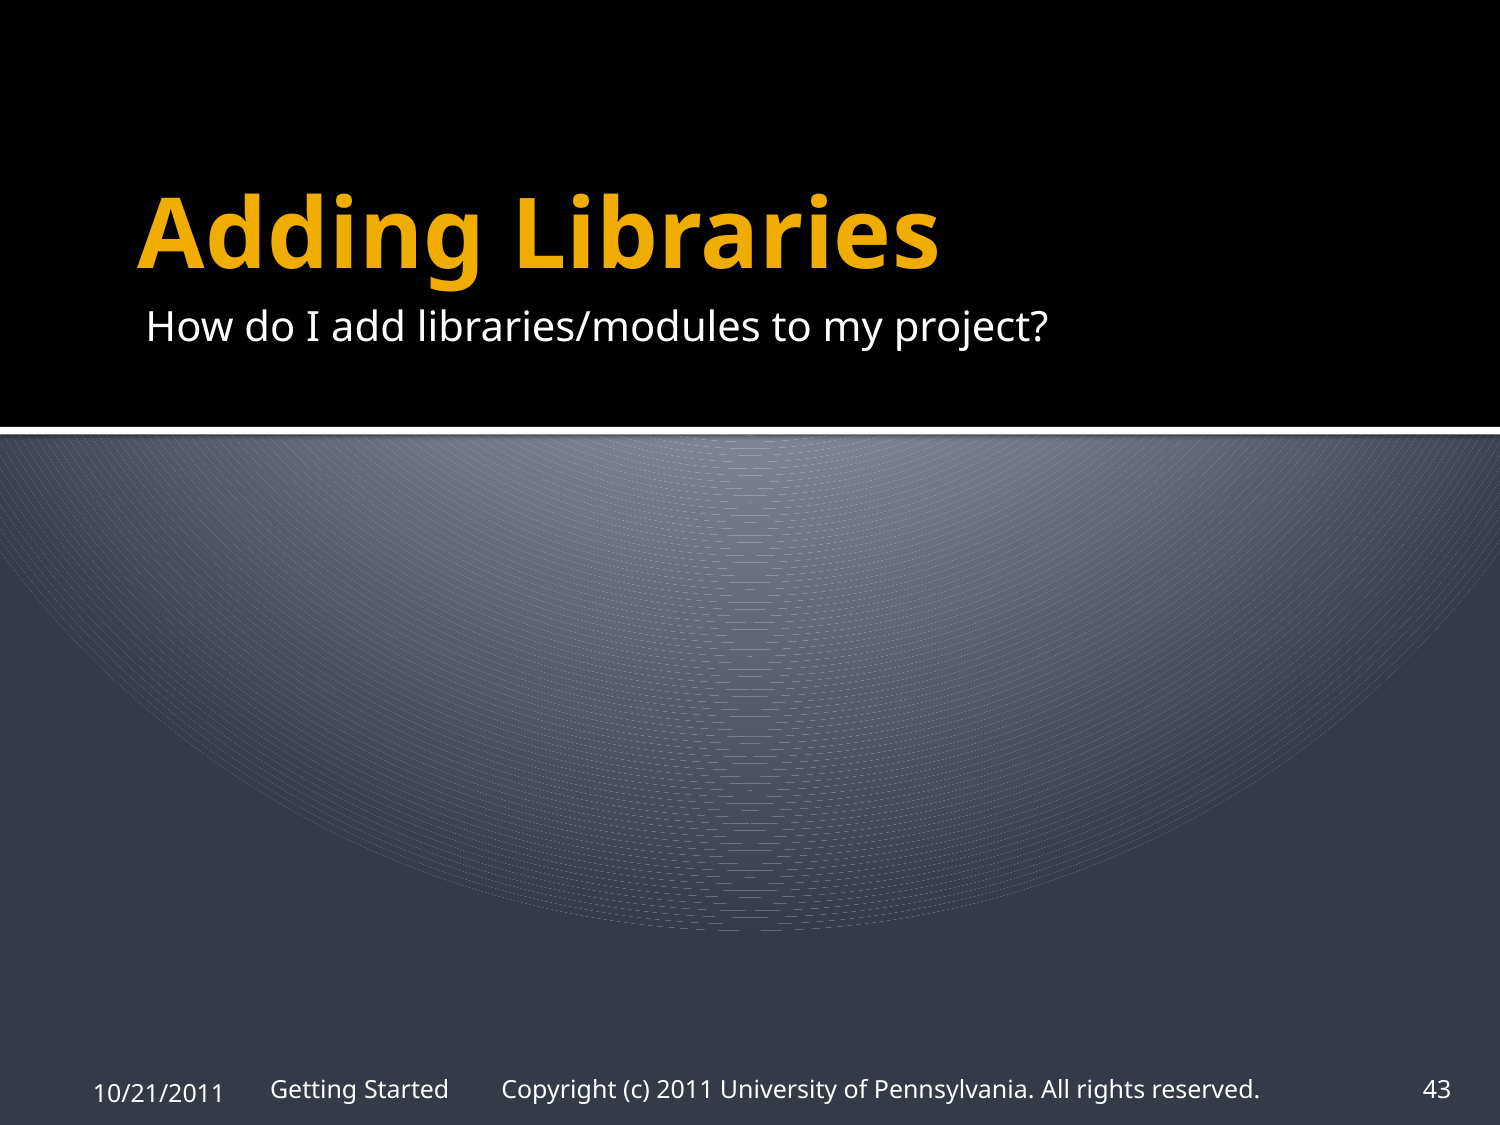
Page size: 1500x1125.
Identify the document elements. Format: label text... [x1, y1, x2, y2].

list How do I add libraries/modules to my project? [121, 299, 1438, 413]
footer Getting Started Copyright (c) 2011 University of Pennsylvania. All rights reserved. [262, 1062, 1337, 1108]
title Adding Libraries [123, 19, 1438, 288]
slide_number 43 [1345, 1062, 1467, 1108]
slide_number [75, 1062, 238, 1108]
